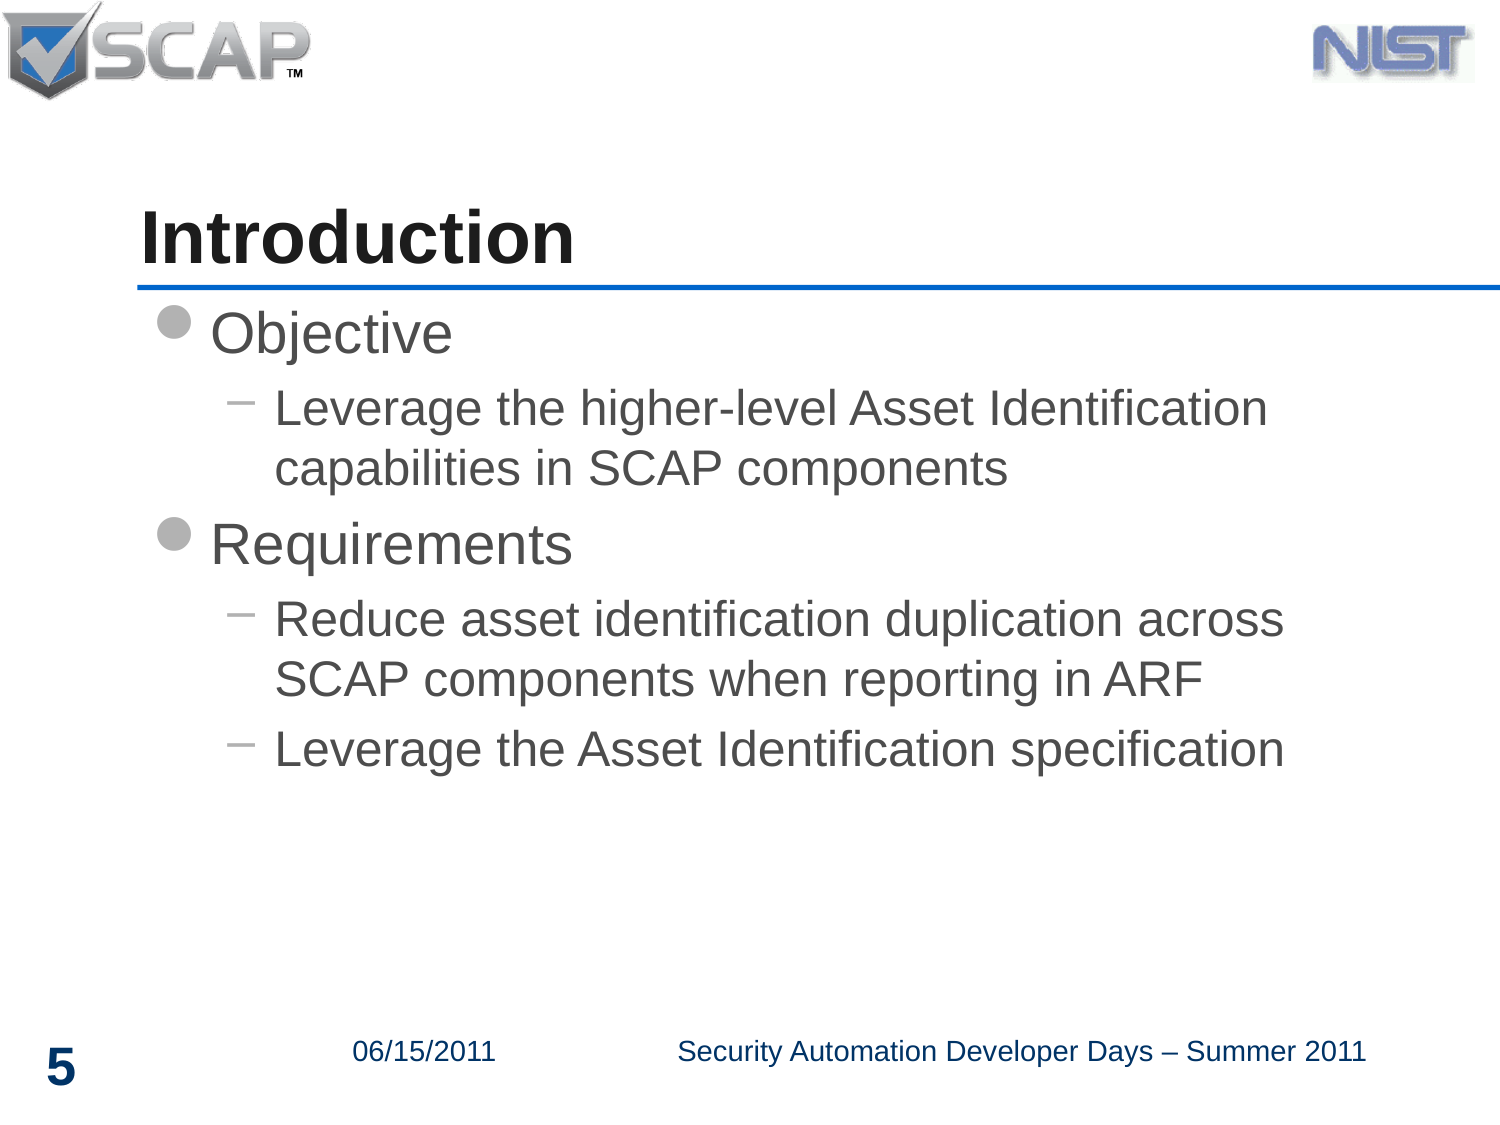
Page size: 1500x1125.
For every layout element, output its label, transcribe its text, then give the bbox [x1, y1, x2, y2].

footer Security Automation Developer Days – Summer 2011 [662, 1025, 1426, 1103]
list Objective Leverage the higher-level Asset Identification capabilities in SCAP components Requirements Reduce asset identification duplication across SCAP components when reporting in ARF Leverage the Asset Identification specification [137, 288, 1400, 1026]
slide_number 5 [13, 1023, 111, 1105]
picture [0, 0, 313, 103]
picture [1312, 24, 1475, 83]
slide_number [337, 1025, 662, 1103]
title Introduction [124, 99, 1426, 288]
